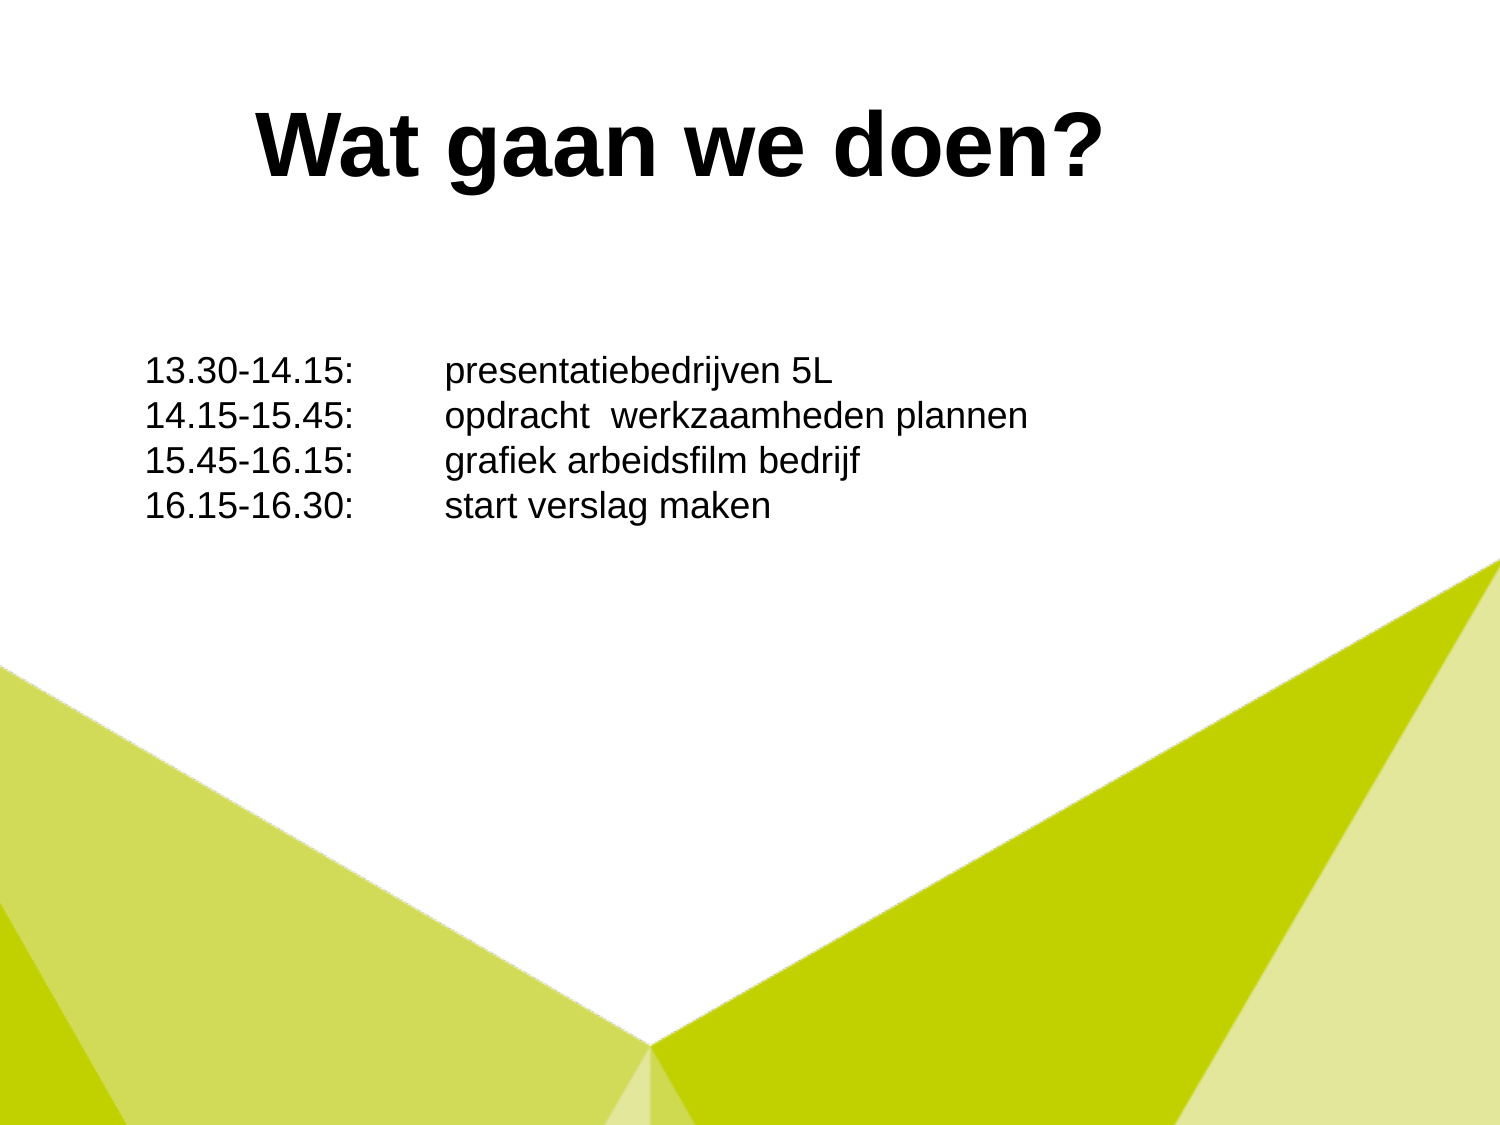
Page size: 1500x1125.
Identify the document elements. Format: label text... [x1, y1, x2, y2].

picture [0, 485, 1500, 1125]
text_box 13.30-14.15: presentatiebedrijven 5L 14.15-15.45: opdracht werkzaamheden plannen 15.45-16.15: grafiek arbeidsfilm bedrijf 16.15-16.30: start verslag maken [129, 338, 1316, 483]
text_box Wat gaan we doen? [65, 77, 1297, 202]
